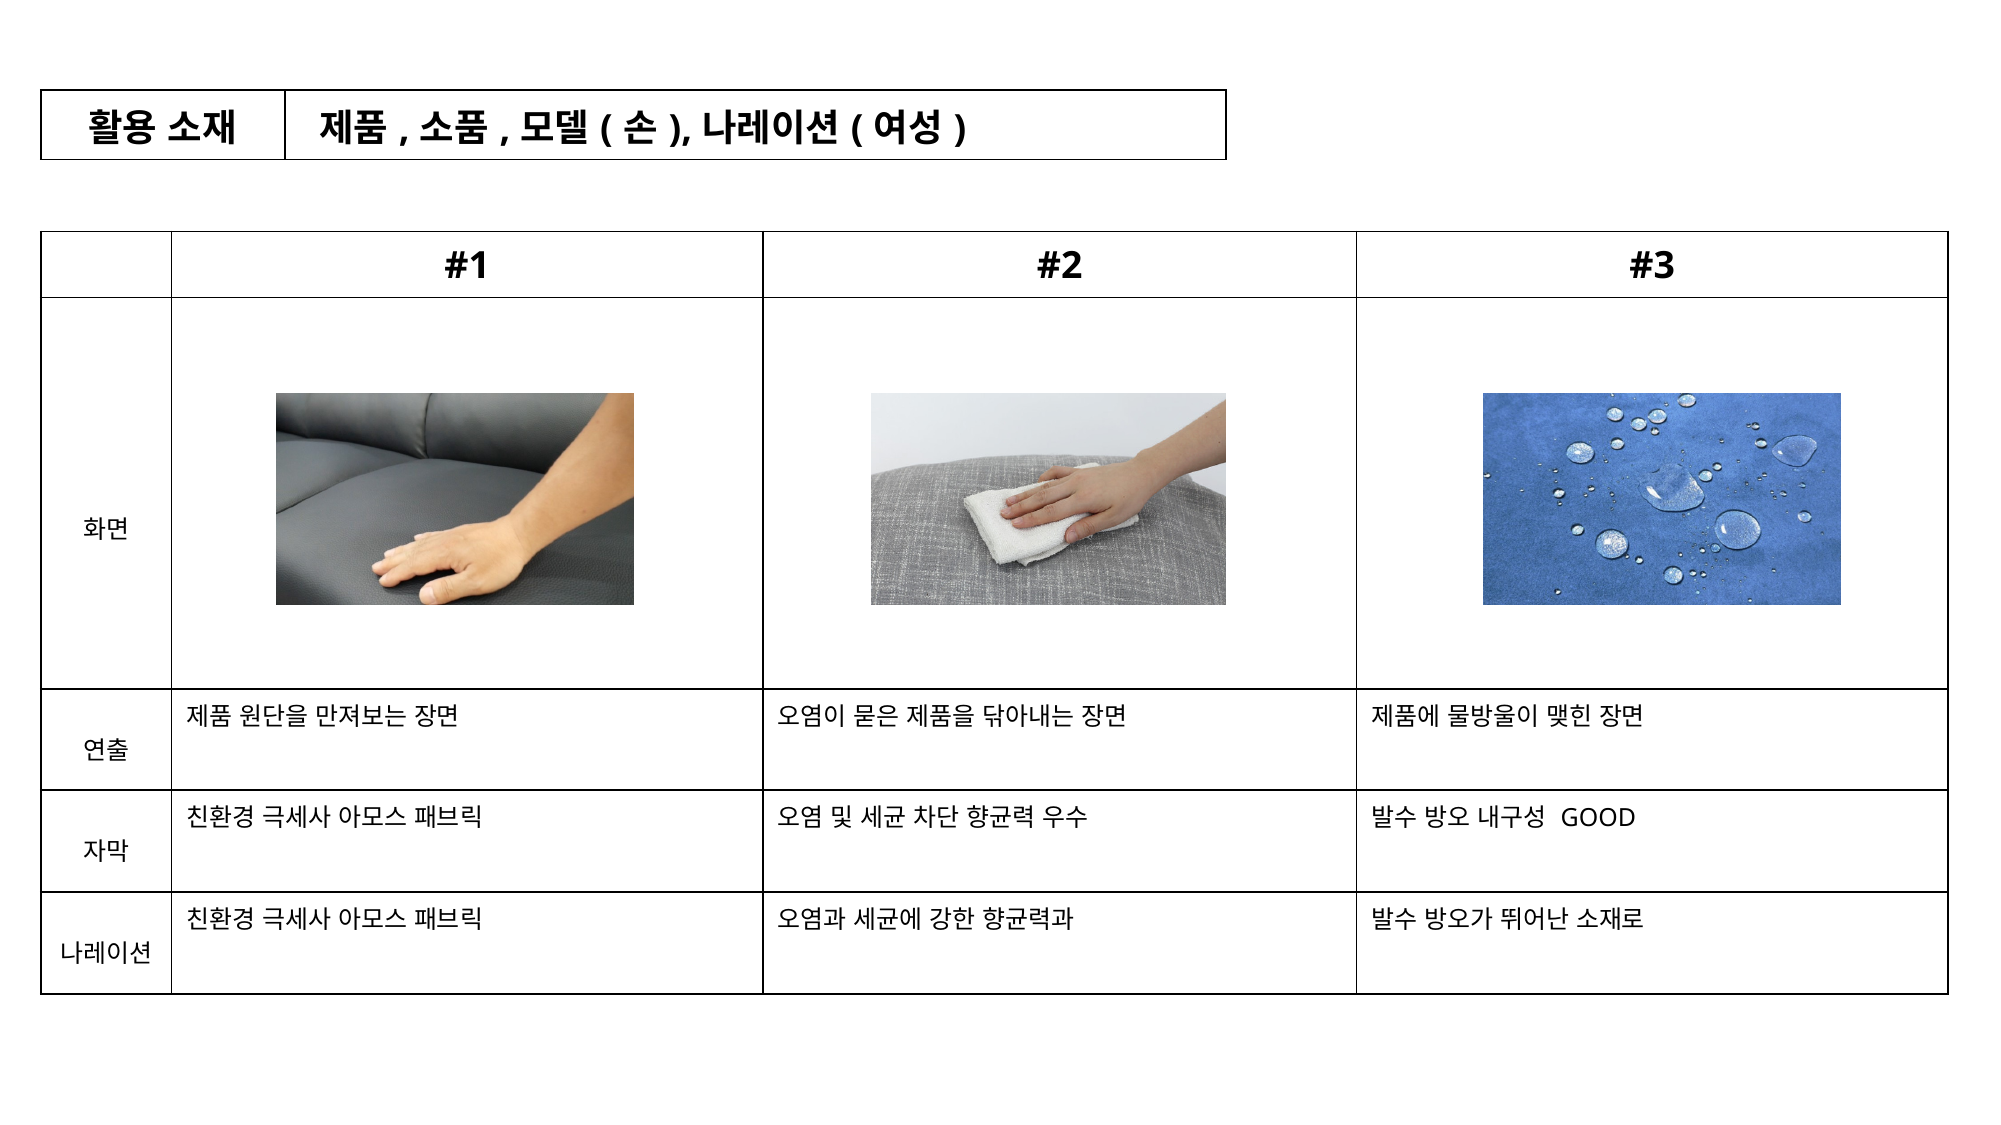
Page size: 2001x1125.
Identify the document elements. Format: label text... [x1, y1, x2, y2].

table_cell 발수 방오가 뛰어난 소재로 [1357, 893, 1947, 993]
table_cell 발수 방오 내구성 GOOD [1357, 791, 1947, 891]
table_header 제품,소품,모델(손),나레이션(여성) [286, 91, 1225, 159]
table_cell [172, 298, 762, 688]
table_cell 친환경 극세사 아모스 패브릭 [172, 893, 762, 993]
table_cell 오염이 묻은 제품을 닦아내는 장면 [764, 690, 1356, 789]
table_cell 제품 원단을 만져보는 장면 [172, 690, 762, 789]
table_header 활용 소재 [42, 91, 284, 159]
table_cell 오염 및 세균 차단 향균력 우수 [764, 791, 1356, 891]
table_cell 화면 [42, 298, 171, 688]
table_cell [764, 298, 1356, 688]
table_cell [1357, 298, 1947, 688]
table_cell 제품에 물방울이 맺힌 장면 [1357, 690, 1947, 789]
table_header [42, 232, 171, 297]
picture [871, 393, 1226, 605]
picture [1483, 393, 1841, 605]
table_cell 나레이션 [42, 893, 171, 993]
picture [276, 393, 634, 605]
table_header #1 [172, 232, 762, 297]
table_cell 오염과 세균에 강한 향균력과 [764, 893, 1356, 993]
table_cell 자막 [42, 791, 171, 891]
table_cell 연출 [42, 690, 171, 789]
table_cell 친환경 극세사 아모스 패브릭 [172, 791, 762, 891]
table_header #3 [1357, 232, 1947, 297]
table_header #2 [764, 232, 1356, 297]
